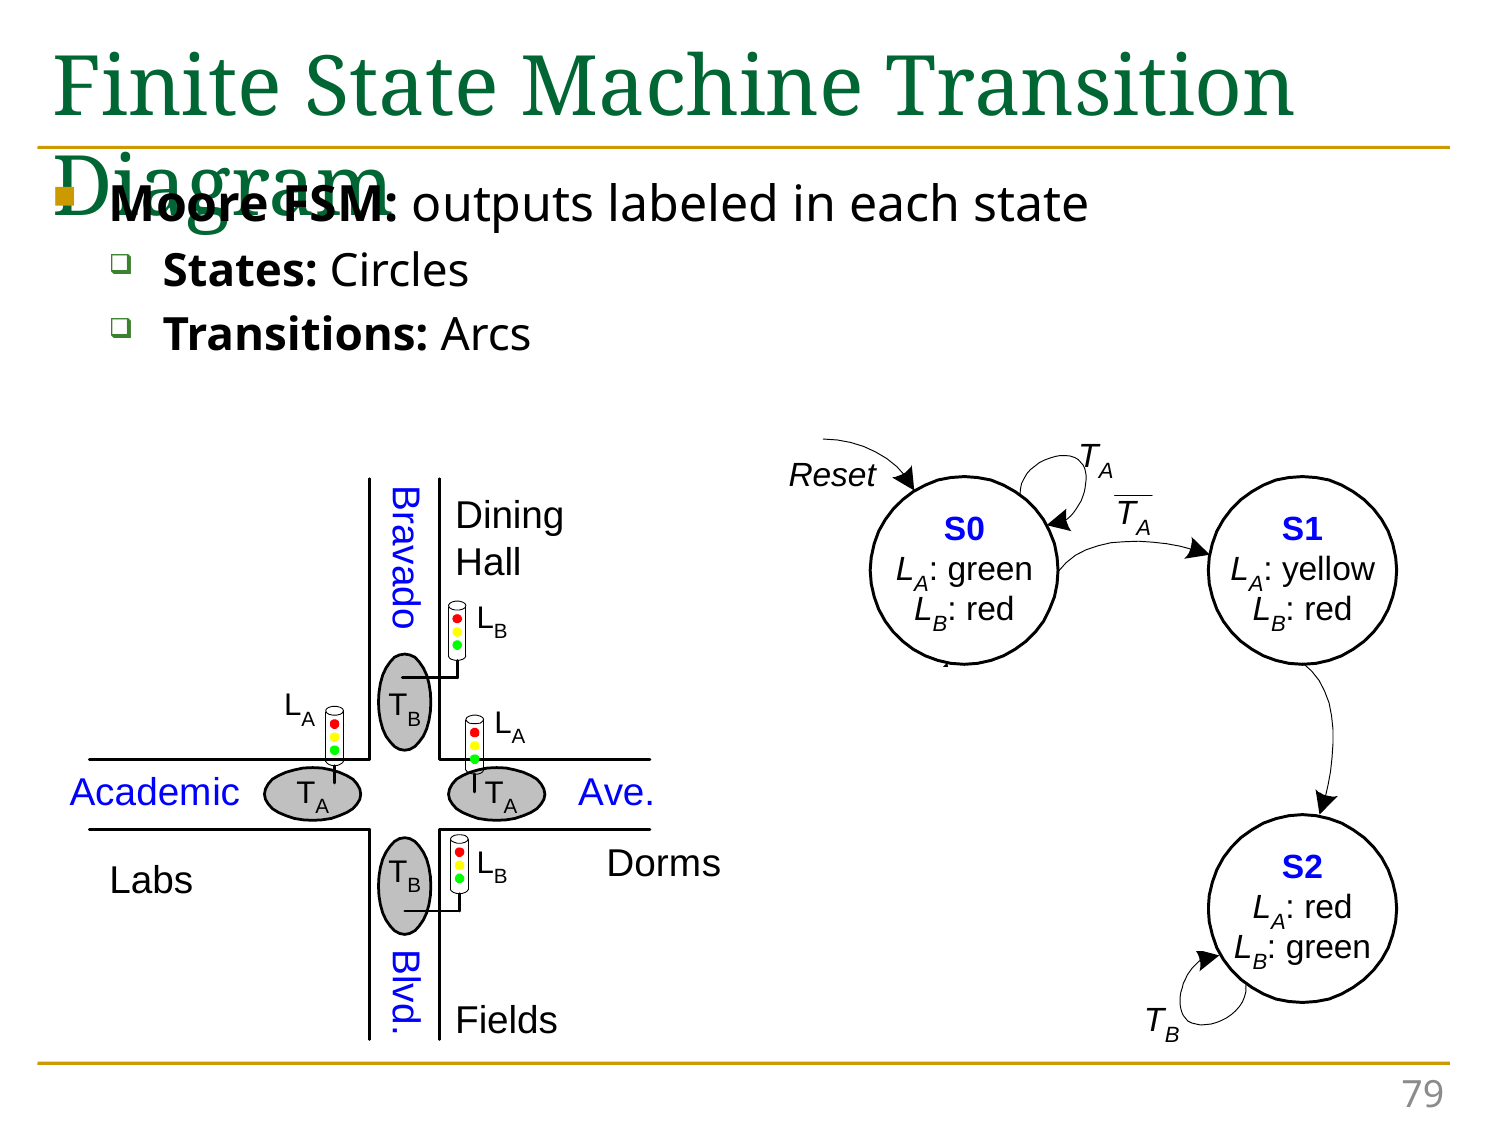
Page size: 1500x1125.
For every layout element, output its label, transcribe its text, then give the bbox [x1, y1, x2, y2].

slide_number 79 [1121, 1066, 1460, 1125]
list Moore FSM: outputs labeled in each state States: Circles Transitions: Arcs [37, 163, 1450, 1016]
title Finite State Machine Transition Diagram [37, 24, 1450, 163]
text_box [49, 465, 750, 1063]
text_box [762, 408, 1420, 1063]
